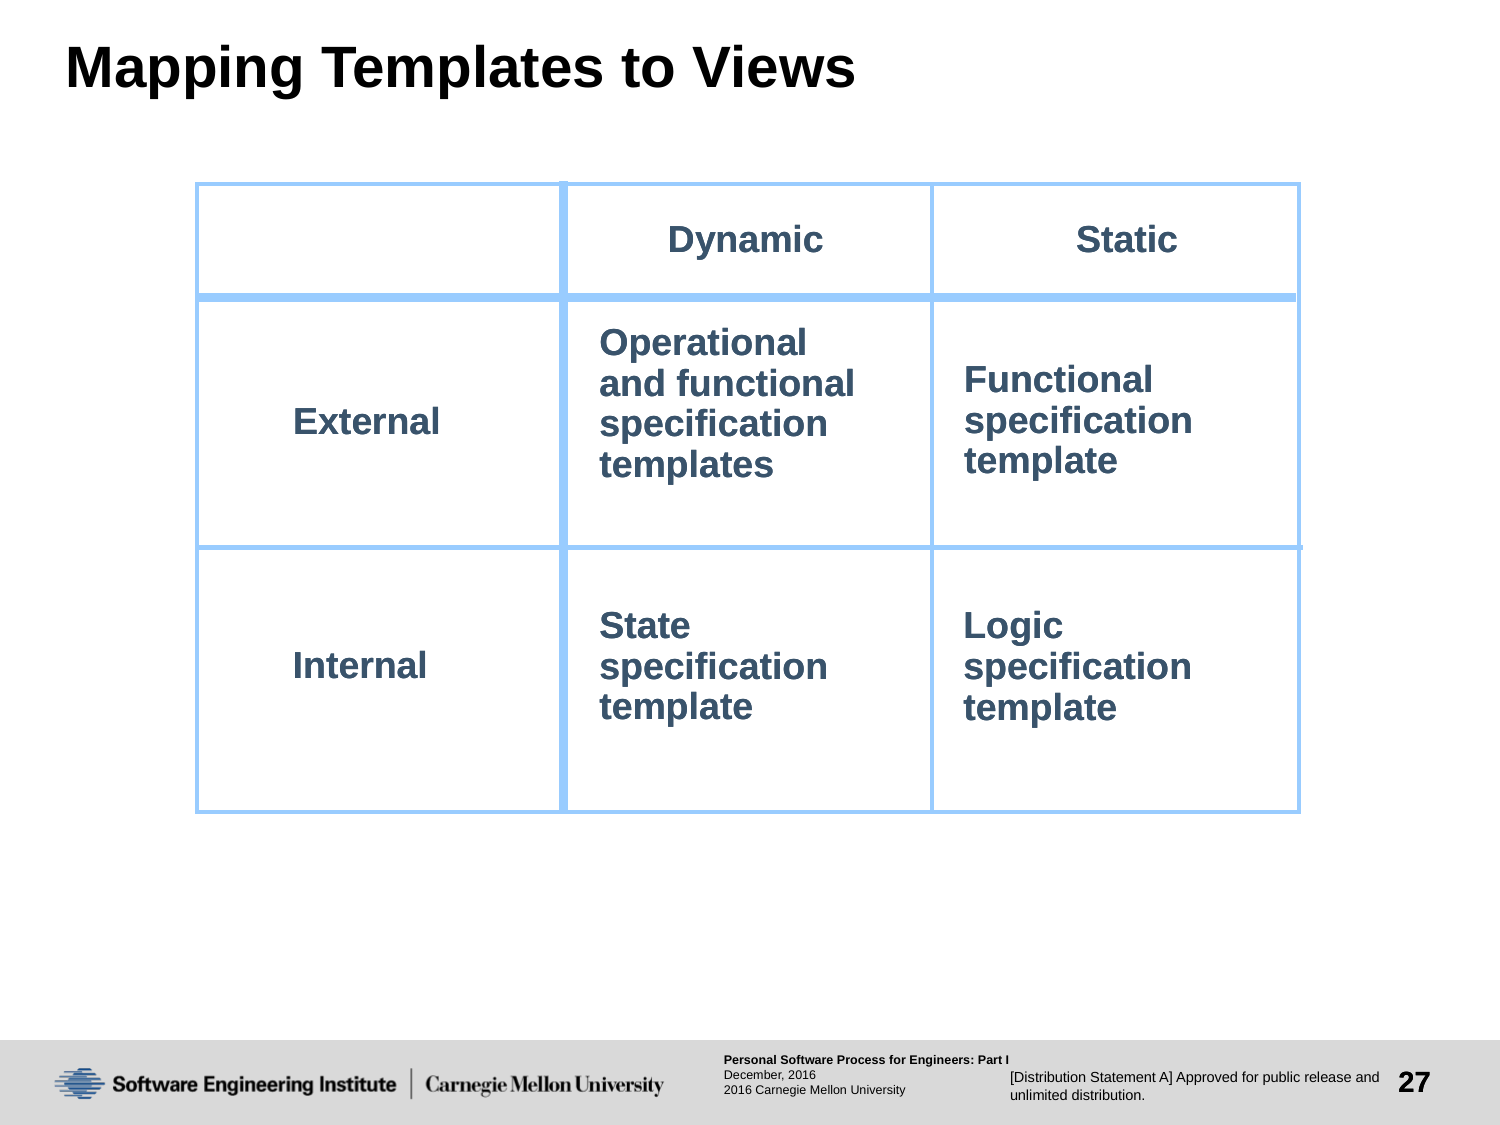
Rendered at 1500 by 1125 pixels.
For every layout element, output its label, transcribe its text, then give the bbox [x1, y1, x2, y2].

picture [46, 1061, 673, 1104]
picture [192, 176, 1307, 817]
title Mapping Templates to Views [65, 37, 1313, 148]
